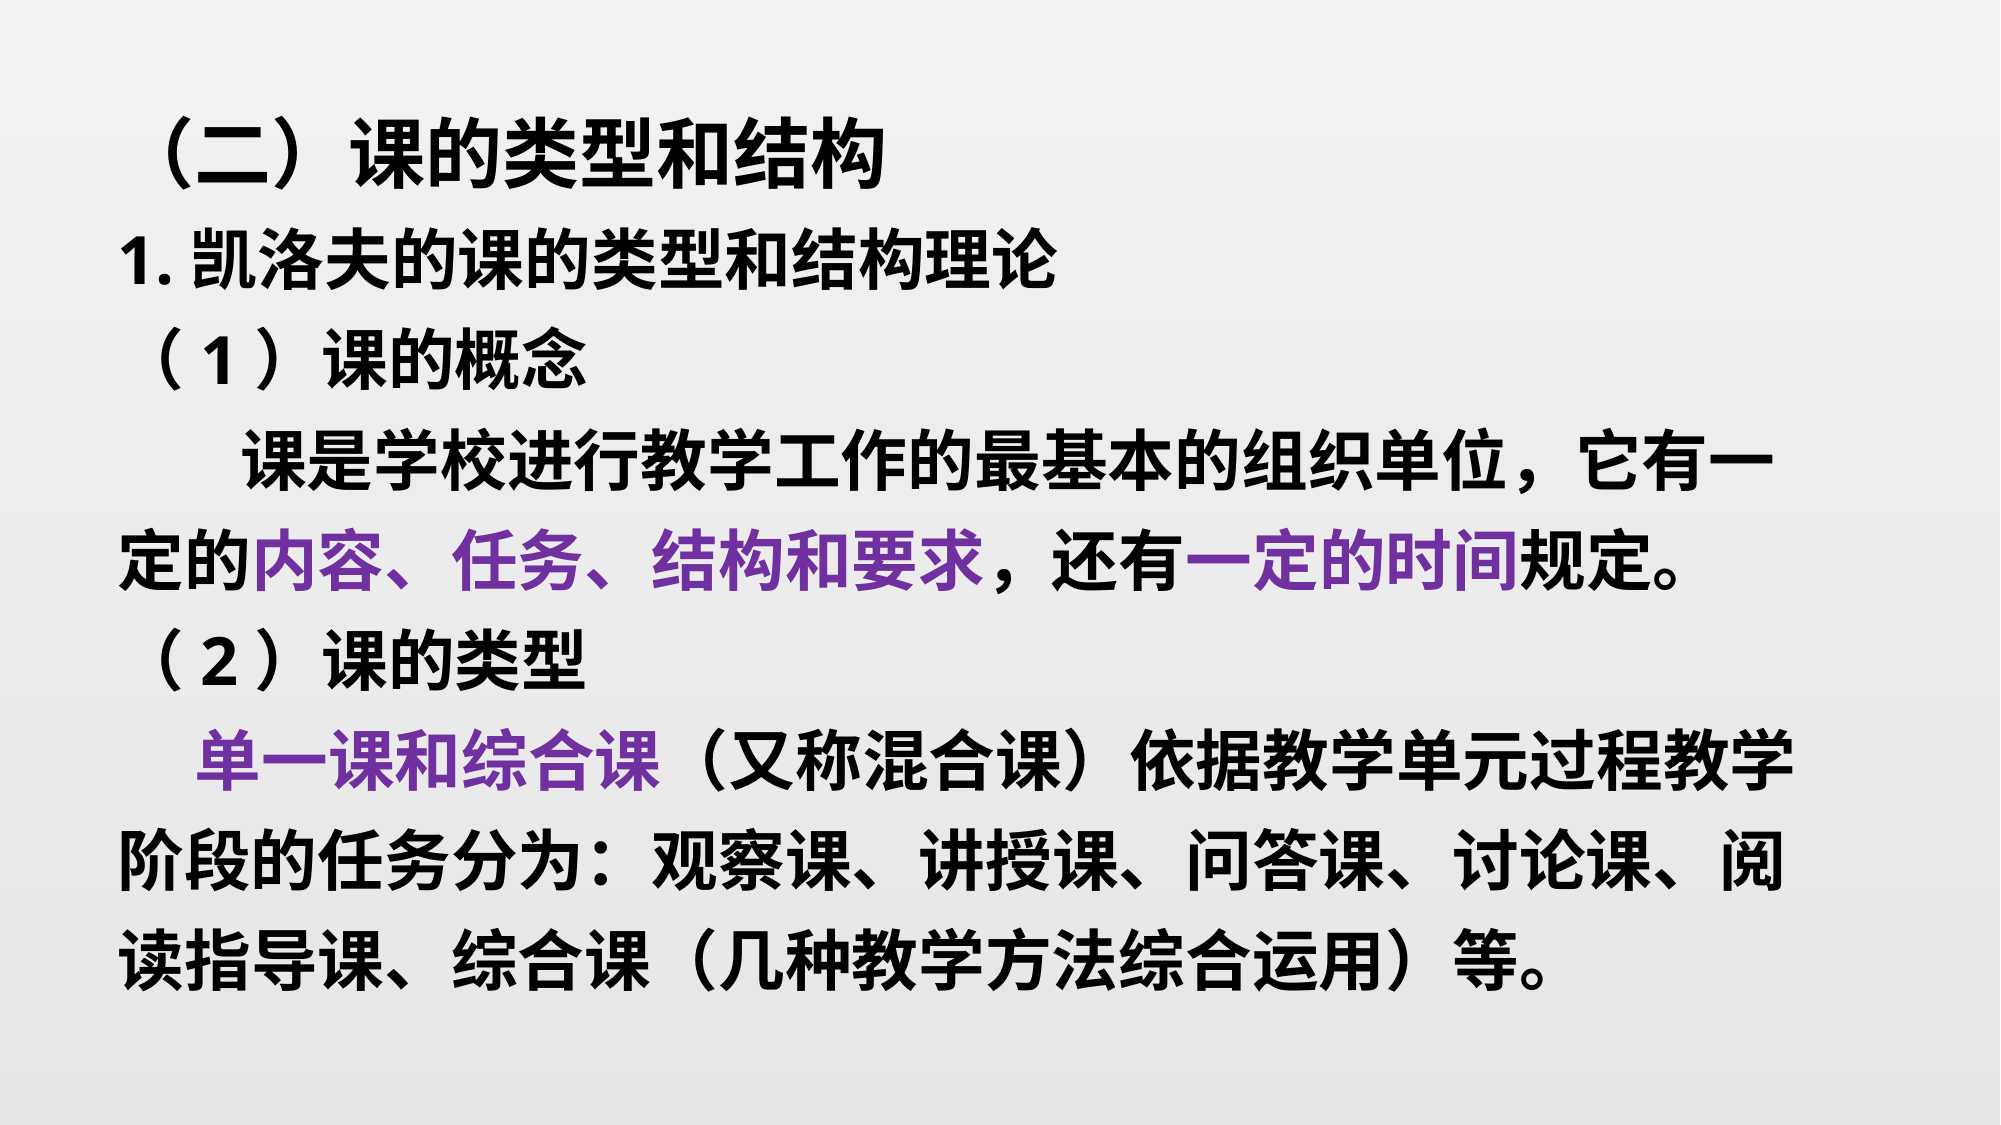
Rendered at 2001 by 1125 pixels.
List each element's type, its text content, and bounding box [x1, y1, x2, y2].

list （二）课的类型和结构 1.凯洛夫的课的类型和结构理论 （1）课的概念 课是学校进行教学工作的最基本的组织单位，它有一定的内容、任务、结构和要求，还有一定的时间规定。 （2）课的类型 单一课和综合课（又称混合课）依据教学单元过程教学阶段的任务分为：观察课、讲授课、问答课、讨论课、阅读指导课、综合课（几种教学方法综合运用）等。 [97, 72, 1829, 1077]
